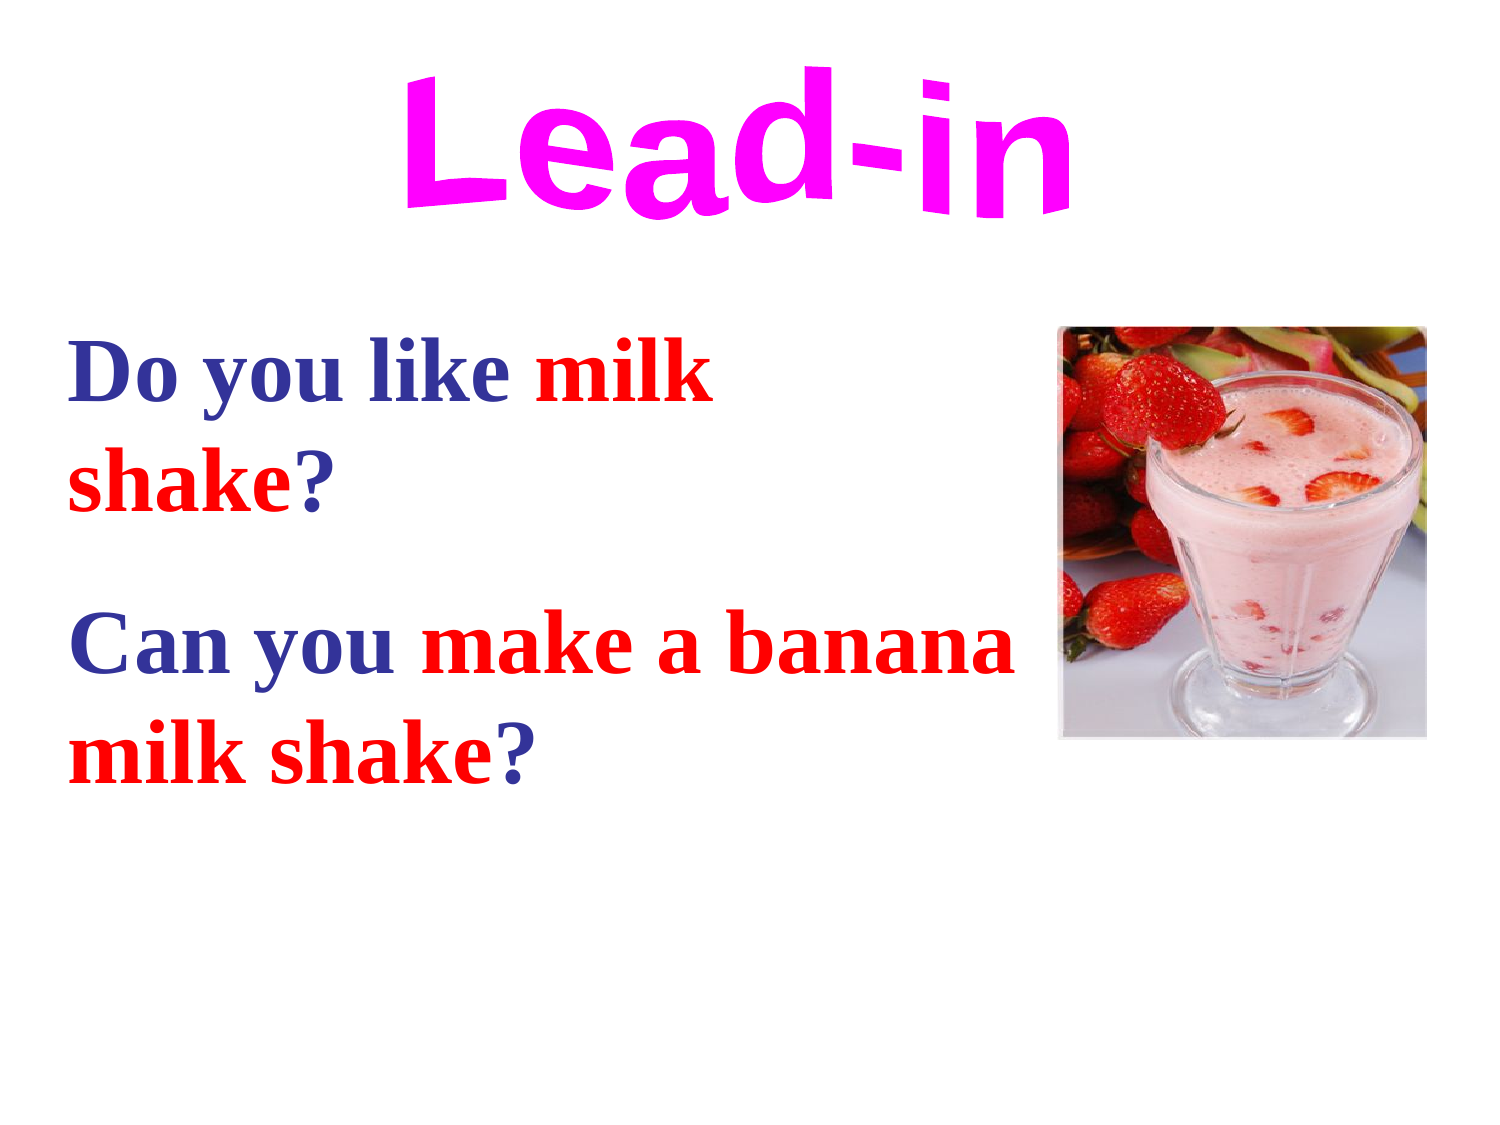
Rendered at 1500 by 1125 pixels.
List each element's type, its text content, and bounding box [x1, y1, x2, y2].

text_box Do you like milk shake? [53, 302, 998, 538]
text_box Can you make a banana milk shake? [53, 574, 1083, 809]
picture [1056, 326, 1427, 741]
